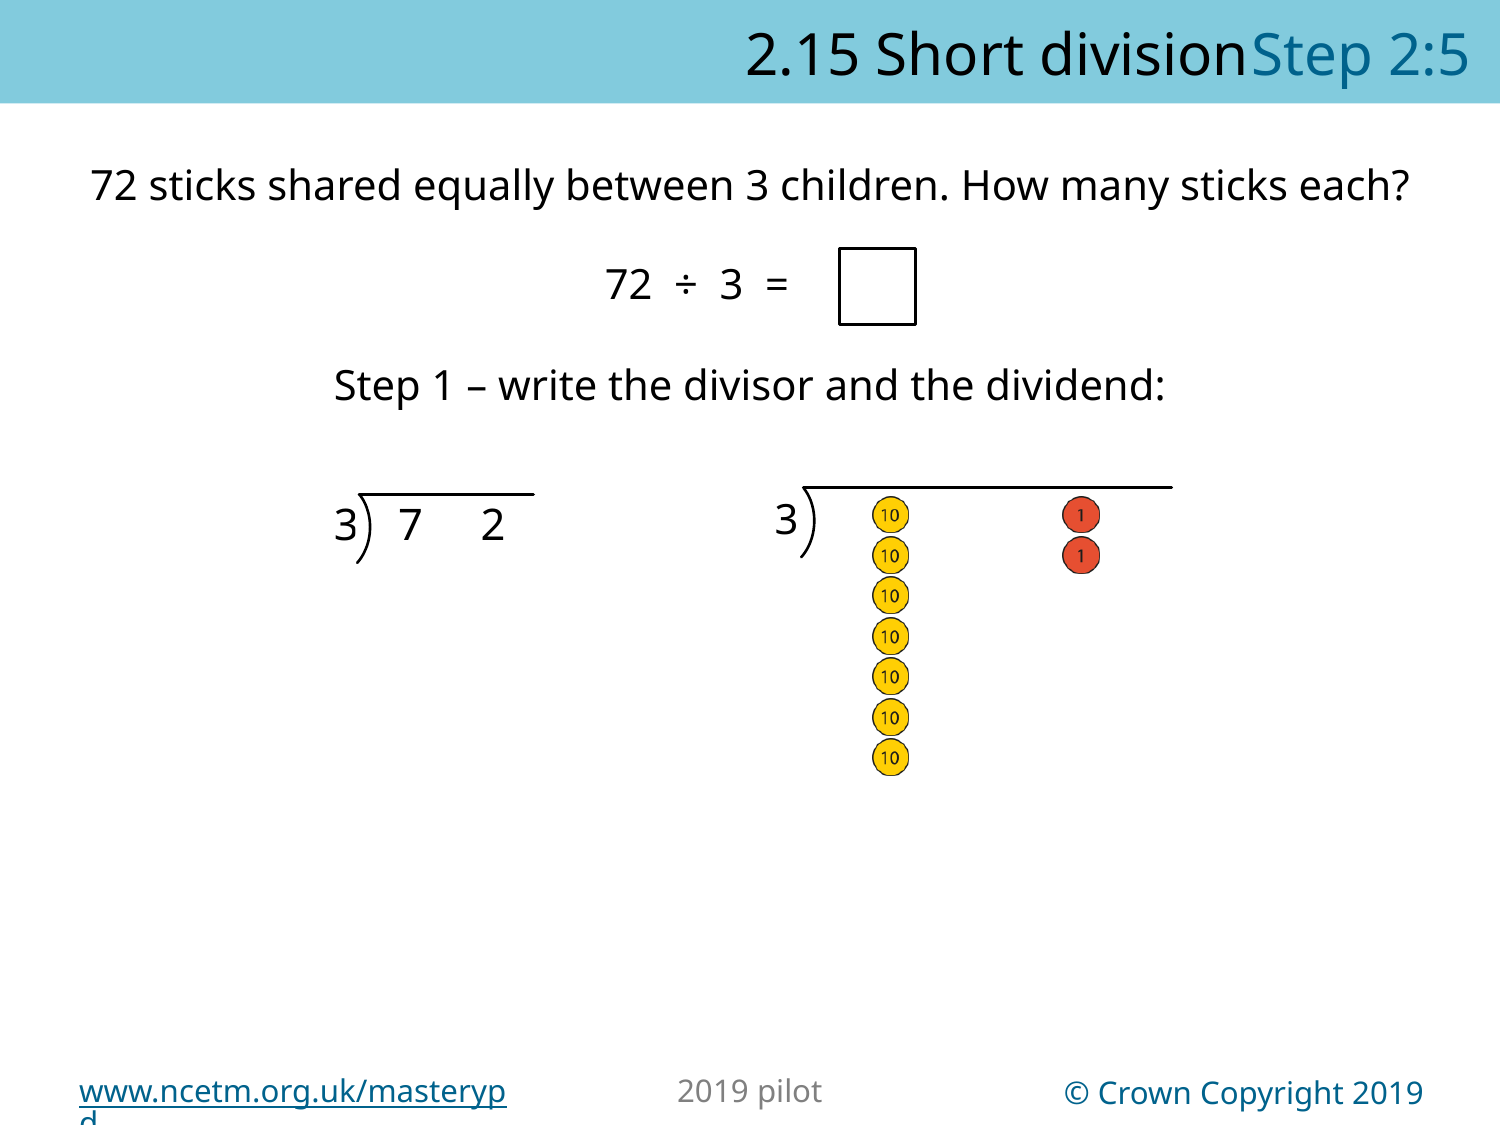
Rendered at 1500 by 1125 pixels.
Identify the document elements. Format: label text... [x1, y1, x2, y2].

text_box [328, 431, 547, 578]
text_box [584, 248, 916, 325]
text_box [741, 474, 1175, 571]
text_box Step 1 – write the divisor and the dividend: [318, 351, 1182, 417]
list 2.15 Short division Step 2:5 [0, 0, 1500, 104]
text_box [297, 481, 538, 575]
text_box 72 sticks shared equally between 3 children. How many sticks each? [74, 150, 1425, 216]
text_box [759, 579, 1172, 776]
